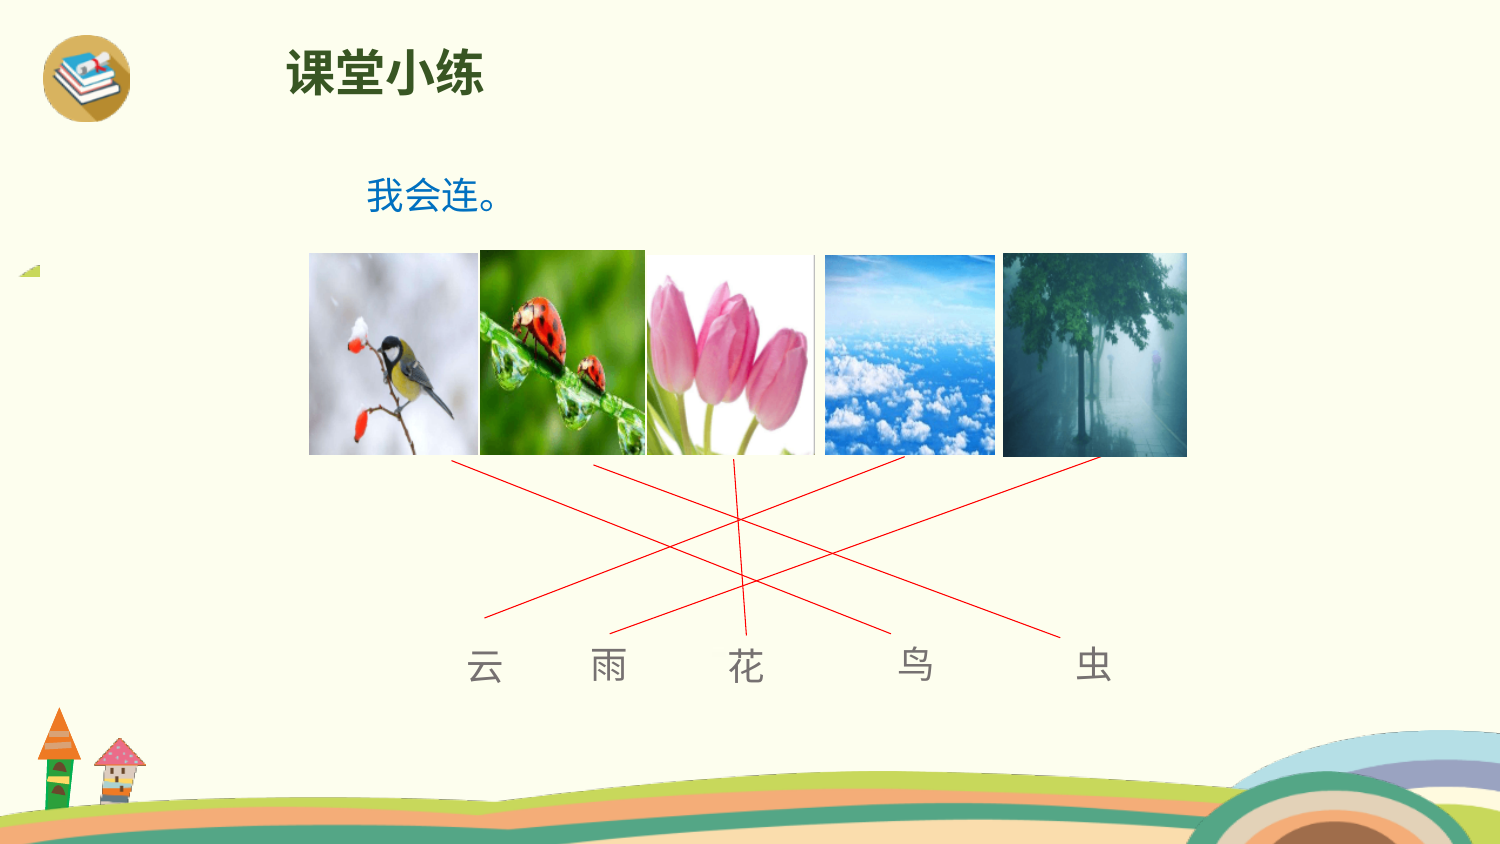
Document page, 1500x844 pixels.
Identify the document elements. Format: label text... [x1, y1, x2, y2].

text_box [609, 454, 1106, 634]
text_box 鸟 [882, 638, 950, 694]
text_box 雨 [576, 634, 644, 694]
text_box 花 [712, 638, 781, 696]
picture [0, 0, 1500, 844]
text_box 我会连。 [314, 142, 710, 225]
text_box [484, 456, 609, 619]
text_box 云 [452, 635, 520, 695]
text_box 虫 [1060, 633, 1128, 694]
text_box 课堂小练 [274, 35, 498, 107]
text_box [593, 619, 1061, 638]
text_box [451, 460, 593, 634]
